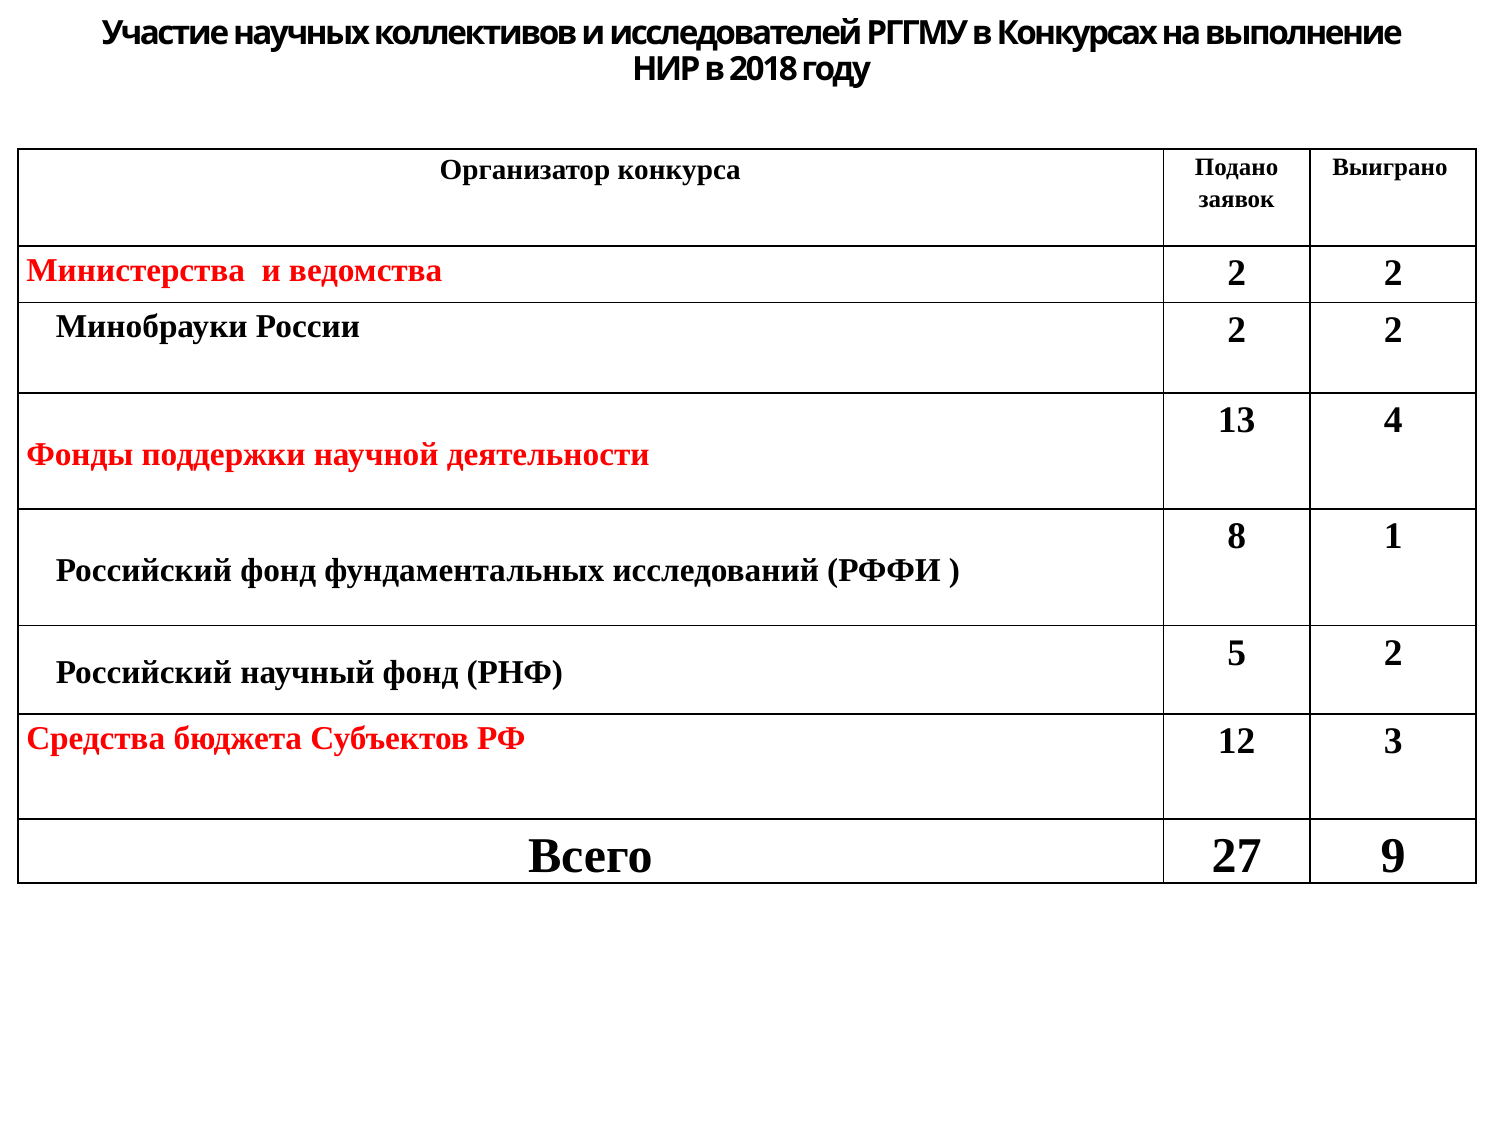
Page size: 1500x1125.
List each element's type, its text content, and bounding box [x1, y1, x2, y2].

table_header Выиграно [1311, 150, 1475, 245]
table_header Подано заявок [1164, 150, 1309, 245]
table_cell 13 [1164, 394, 1309, 508]
table_cell 2 [1164, 303, 1309, 392]
table_cell 2 [1164, 247, 1309, 302]
table_cell Минобрауки России [19, 303, 1163, 392]
table_cell 1 [1311, 510, 1475, 625]
title Участие научных коллективов и исследователей РГГМУ в Конкурсах на выполнение НИР в 2018 году [76, 0, 1427, 104]
table_cell Российский фонд фундаментальных исследований (РФФИ ) [19, 510, 1163, 625]
table_cell 2 [1311, 303, 1475, 392]
table_cell Фонды поддержки научной деятельности [19, 394, 1163, 508]
table_cell Министерства и ведомства [19, 247, 1163, 302]
table_cell 4 [1311, 394, 1475, 508]
table_cell 5 [1164, 626, 1309, 713]
table_cell 2 [1311, 247, 1475, 302]
table_cell Средства бюджета Субъектов РФ [19, 715, 1163, 818]
table_cell 3 [1311, 715, 1475, 818]
table_cell Российский научный фонд (РНФ) [19, 626, 1163, 713]
table_cell 2 [1311, 626, 1475, 713]
table_cell 8 [1164, 510, 1309, 625]
table_header Организатор конкурса [19, 150, 1163, 245]
table_cell Всего [19, 820, 1163, 882]
table_cell 9 [1311, 820, 1475, 882]
table_cell 12 [1164, 715, 1309, 818]
table_cell 27 [1164, 820, 1309, 882]
